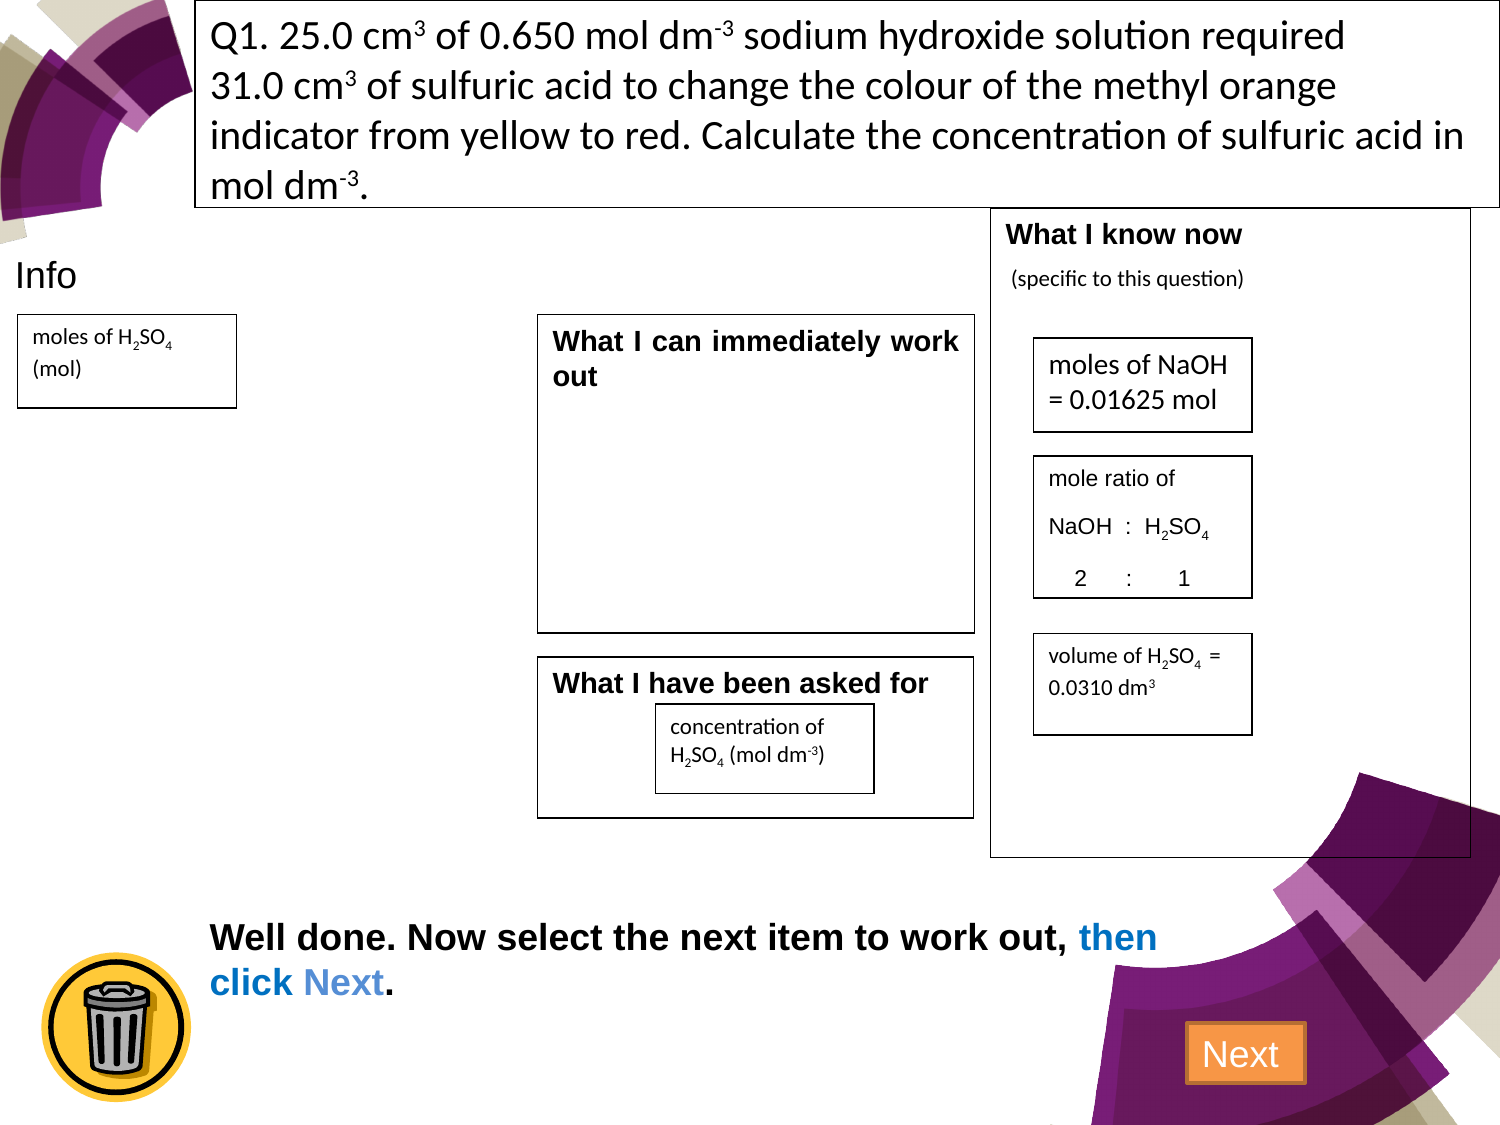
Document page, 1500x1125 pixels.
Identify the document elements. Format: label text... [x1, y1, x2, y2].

picture [1009, 716, 1500, 1125]
text_box What I have been asked for [537, 656, 974, 819]
text_box concentration of H2SO4 (mol dm-3) [655, 704, 875, 794]
text_box moles of NaOH = 0.01625 mol [1033, 338, 1253, 432]
text_box moles of H2SO4 (mol) [17, 314, 237, 409]
text_box Q1. 25.0 cm3 of 0.650 mol dm-3 sodium hydroxide solution required 31.0 cm3 of sulfuric acid to change the colour of the methyl orange indicator from yellow to red. Calculate the concentration of sulfuric acid in mol dm-3.. [194, 0, 1500, 208]
text_box Next [1185, 1021, 1307, 1085]
text_box Info [0, 243, 520, 304]
text_box What I can immediately work out [537, 314, 975, 634]
text_box What I know now (specific to this question) [990, 208, 1471, 858]
text_box volume of H2SO4 = 0.0310 dm3 [1033, 633, 1253, 735]
text_box Well done. Now select the next item to work out, then click Next. [194, 905, 1235, 1055]
picture [0, 0, 219, 243]
text_box mole ratio of NaOH : H2SO4 2 : 1 [1033, 456, 1253, 598]
picture [41, 952, 192, 1103]
